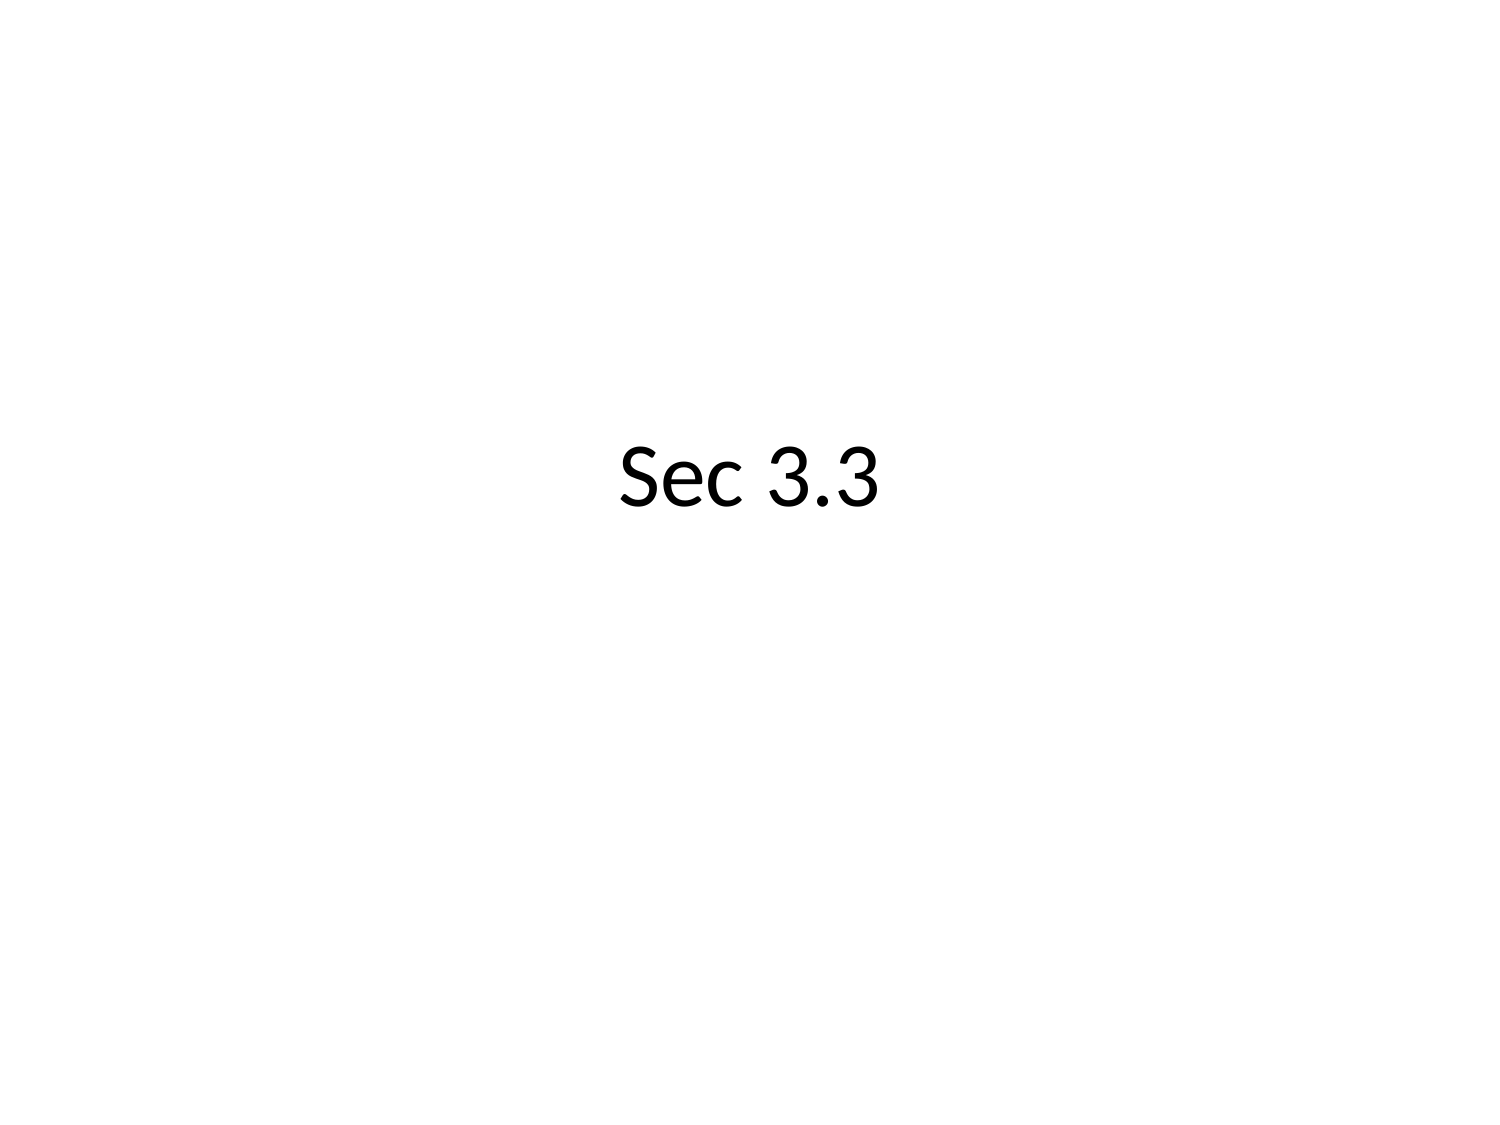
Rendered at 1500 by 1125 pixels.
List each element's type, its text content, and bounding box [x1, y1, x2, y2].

title Sec 3.3 [112, 349, 1388, 591]
